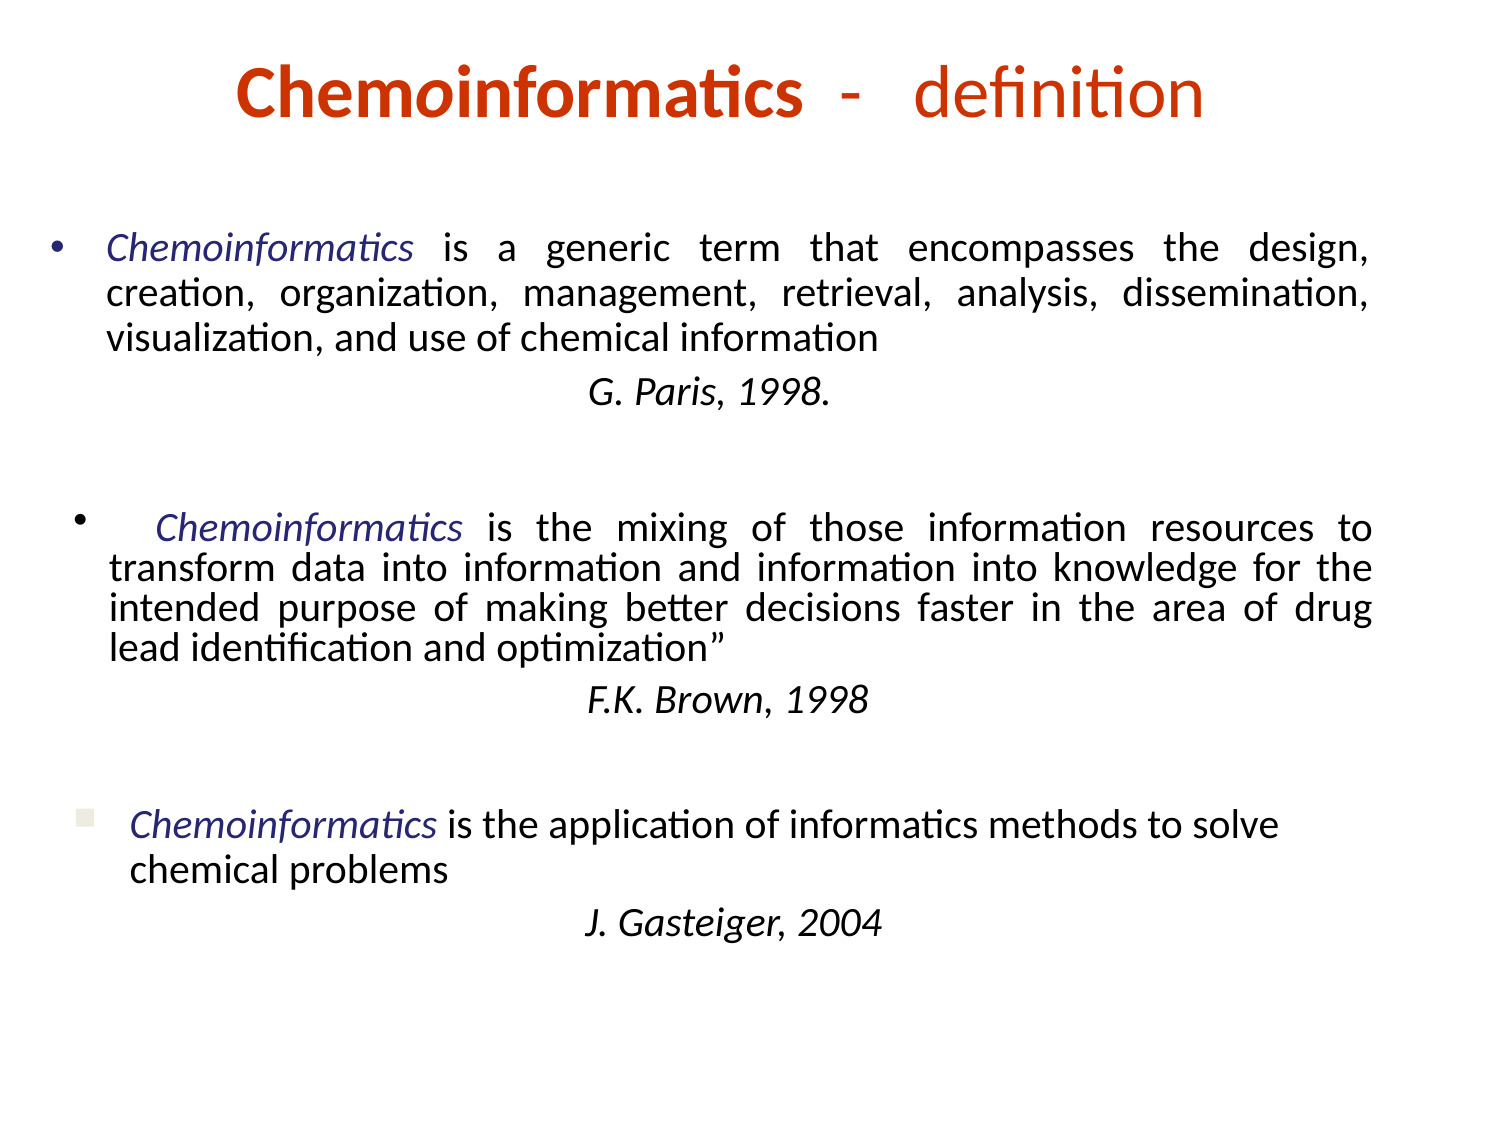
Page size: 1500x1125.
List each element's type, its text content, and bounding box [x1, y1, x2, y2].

list Chemoinformatics is a generic term that encompasses the design, creation, organization, management, retrieval, analysis, dissemination, visualization, and use of chemical information G. Paris, 1998. [34, 218, 1386, 455]
text_box Chemoinformatics is the mixing of those information resources to transform data into information and information into knowledge for the intended purpose of making better decisions faster in the area of drug lead identification and optimization” F.K. Brown, 1998 [58, 502, 1389, 730]
title Chemoinformatics - definition [46, 34, 1398, 223]
text_box Chemoinformatics is the application of informatics methods to solve chemical problems J. Gasteiger, 2004 [58, 726, 1409, 996]
